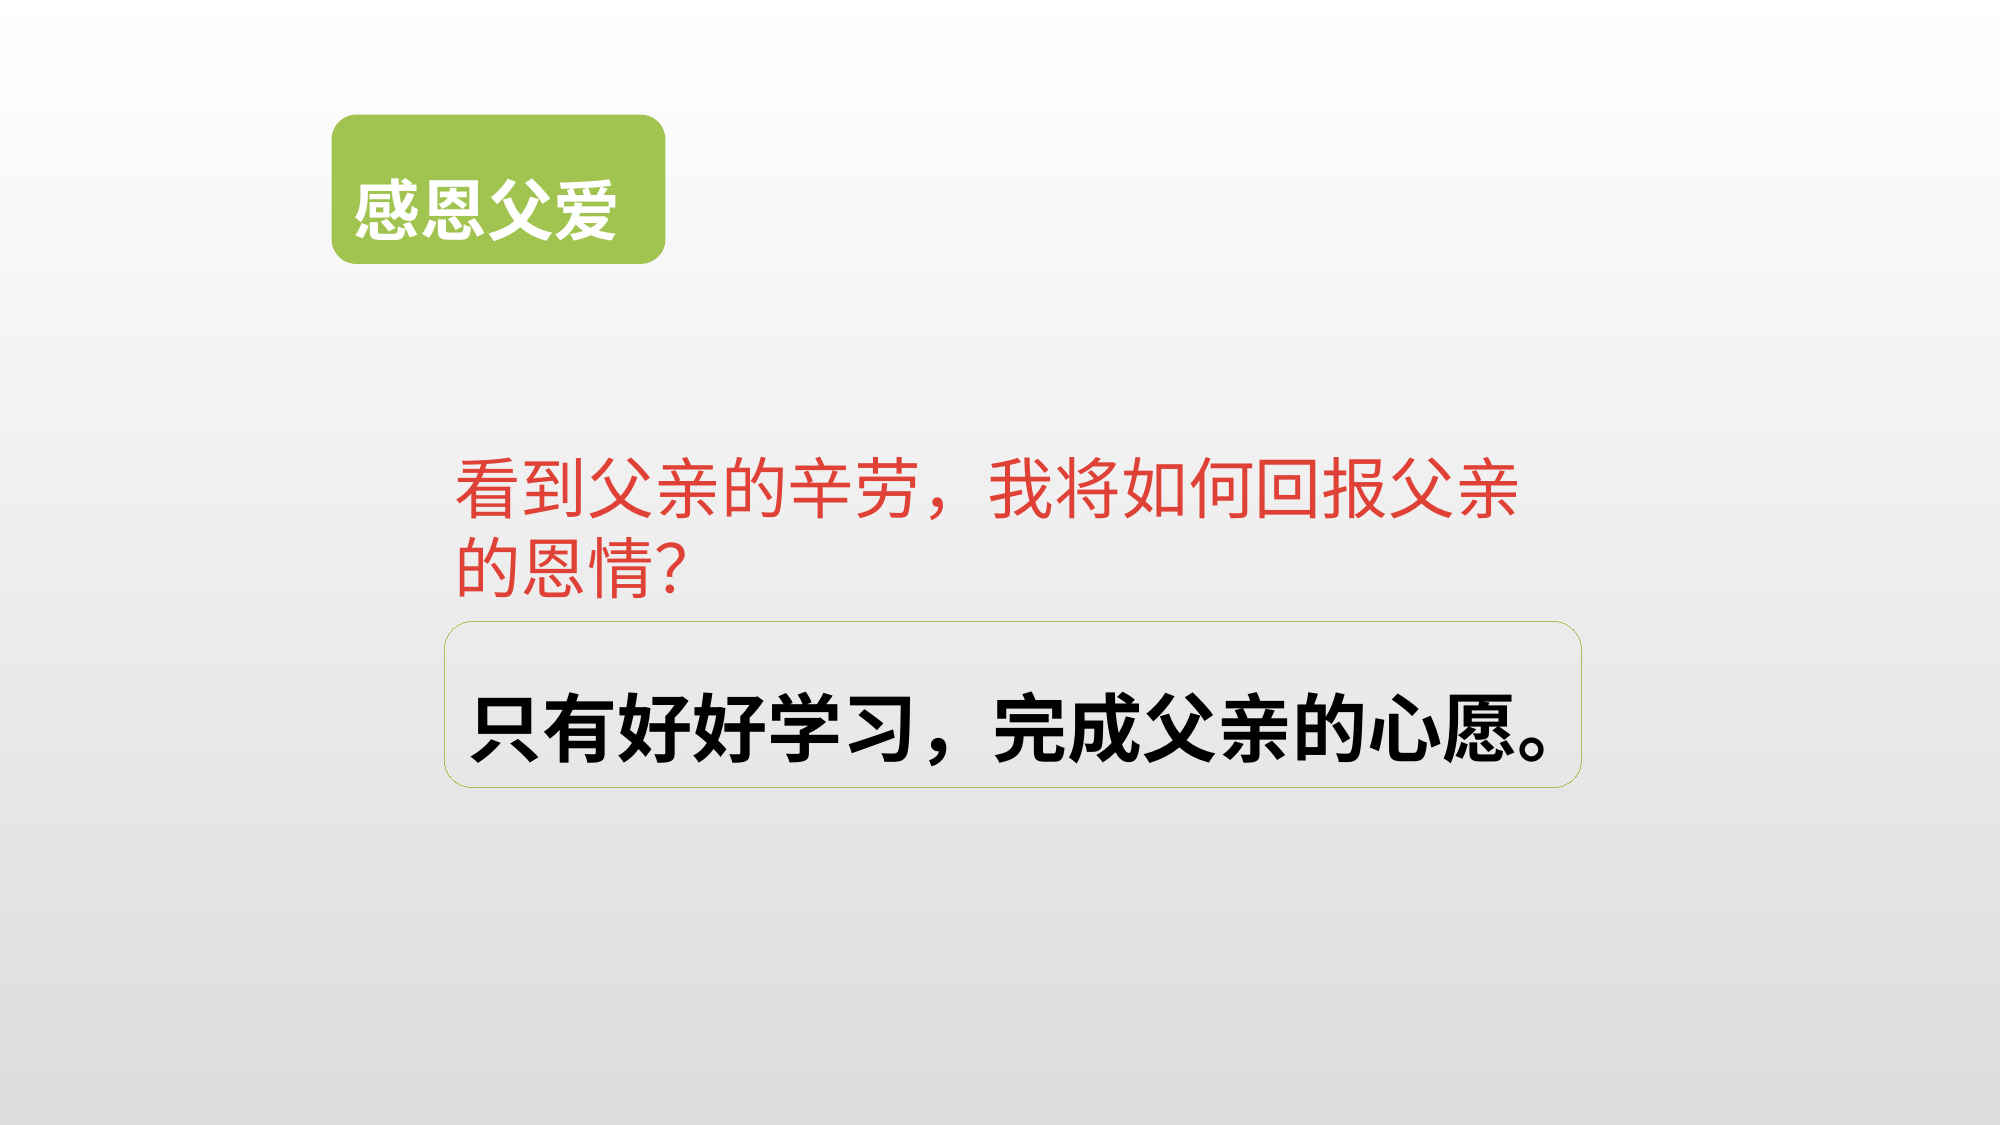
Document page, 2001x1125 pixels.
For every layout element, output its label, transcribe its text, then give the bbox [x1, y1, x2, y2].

text_box 感恩父爱 [331, 114, 666, 264]
text_box 只有好好学习，完成父亲的心愿。 [444, 694, 1582, 788]
text_box 看到父亲的辛劳，我将如何回报父亲的恩情？ [439, 439, 1582, 694]
